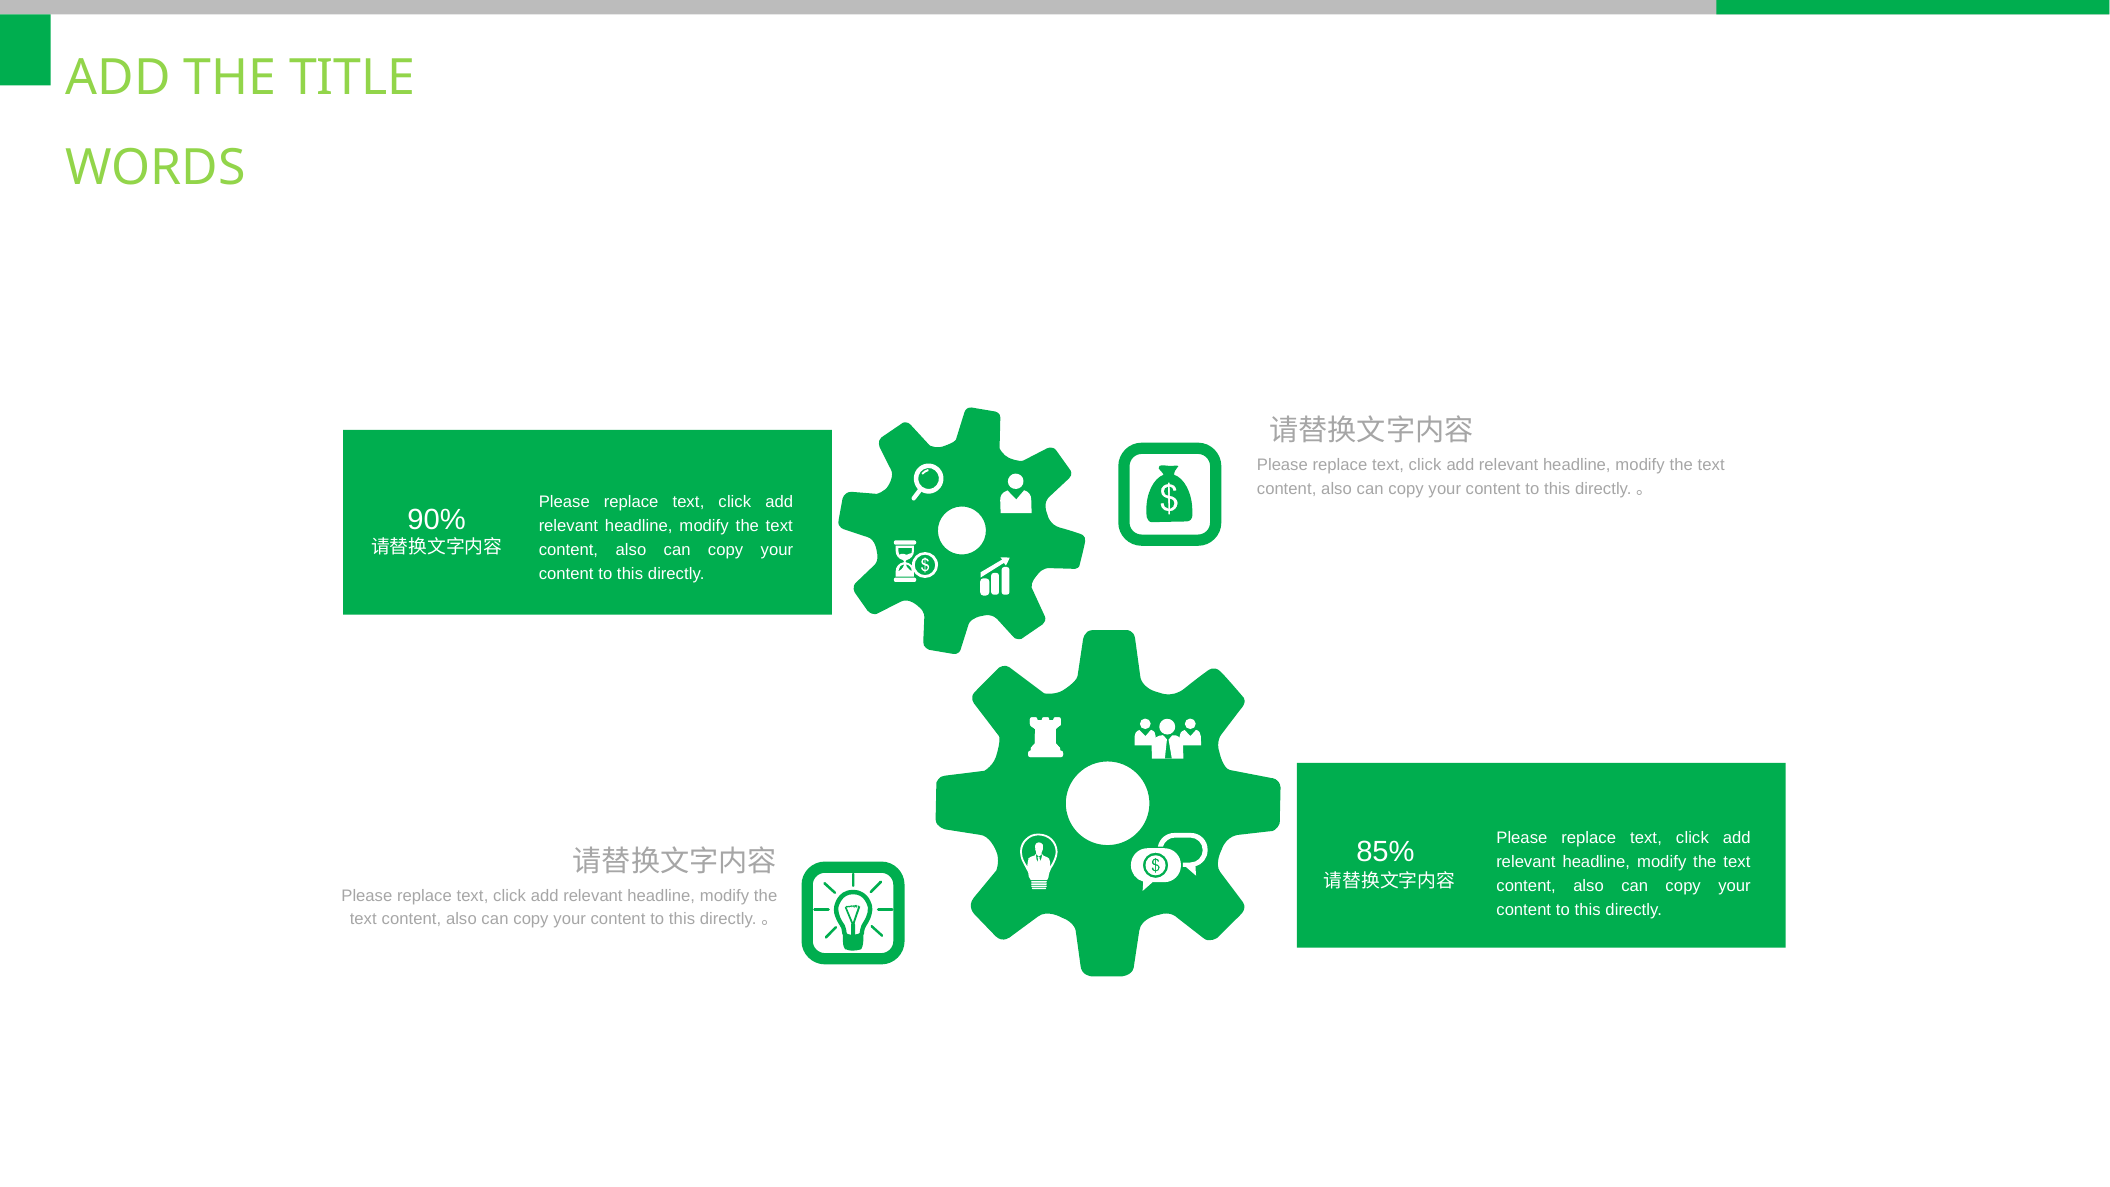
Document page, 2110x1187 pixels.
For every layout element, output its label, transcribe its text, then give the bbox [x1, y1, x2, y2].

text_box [935, 630, 1281, 977]
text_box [807, 867, 899, 959]
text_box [1256, 404, 1783, 497]
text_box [1123, 448, 1216, 541]
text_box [309, 835, 778, 927]
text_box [1296, 762, 1786, 948]
text_box ADD THE TITLE WORDS [50, 7, 583, 202]
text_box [837, 406, 1086, 656]
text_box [343, 429, 832, 615]
